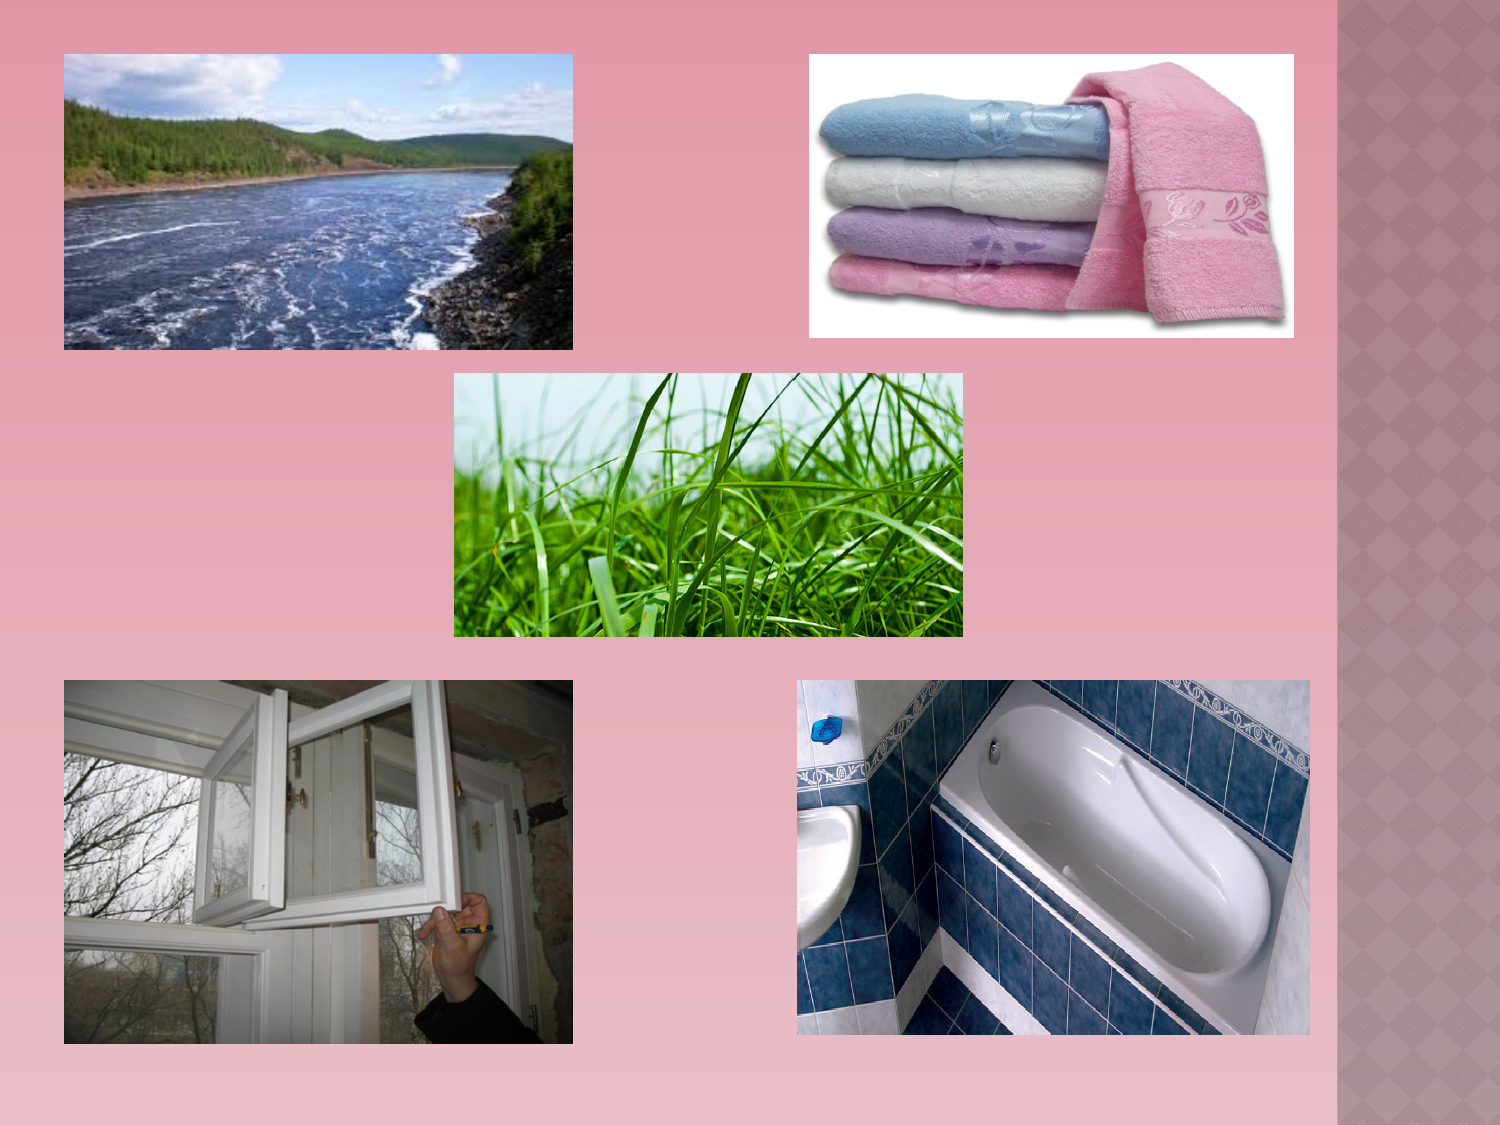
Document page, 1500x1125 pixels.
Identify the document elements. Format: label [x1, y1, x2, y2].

picture [64, 680, 574, 1044]
picture [454, 373, 963, 637]
picture [64, 54, 574, 351]
picture [796, 680, 1310, 1036]
picture [808, 54, 1294, 339]
